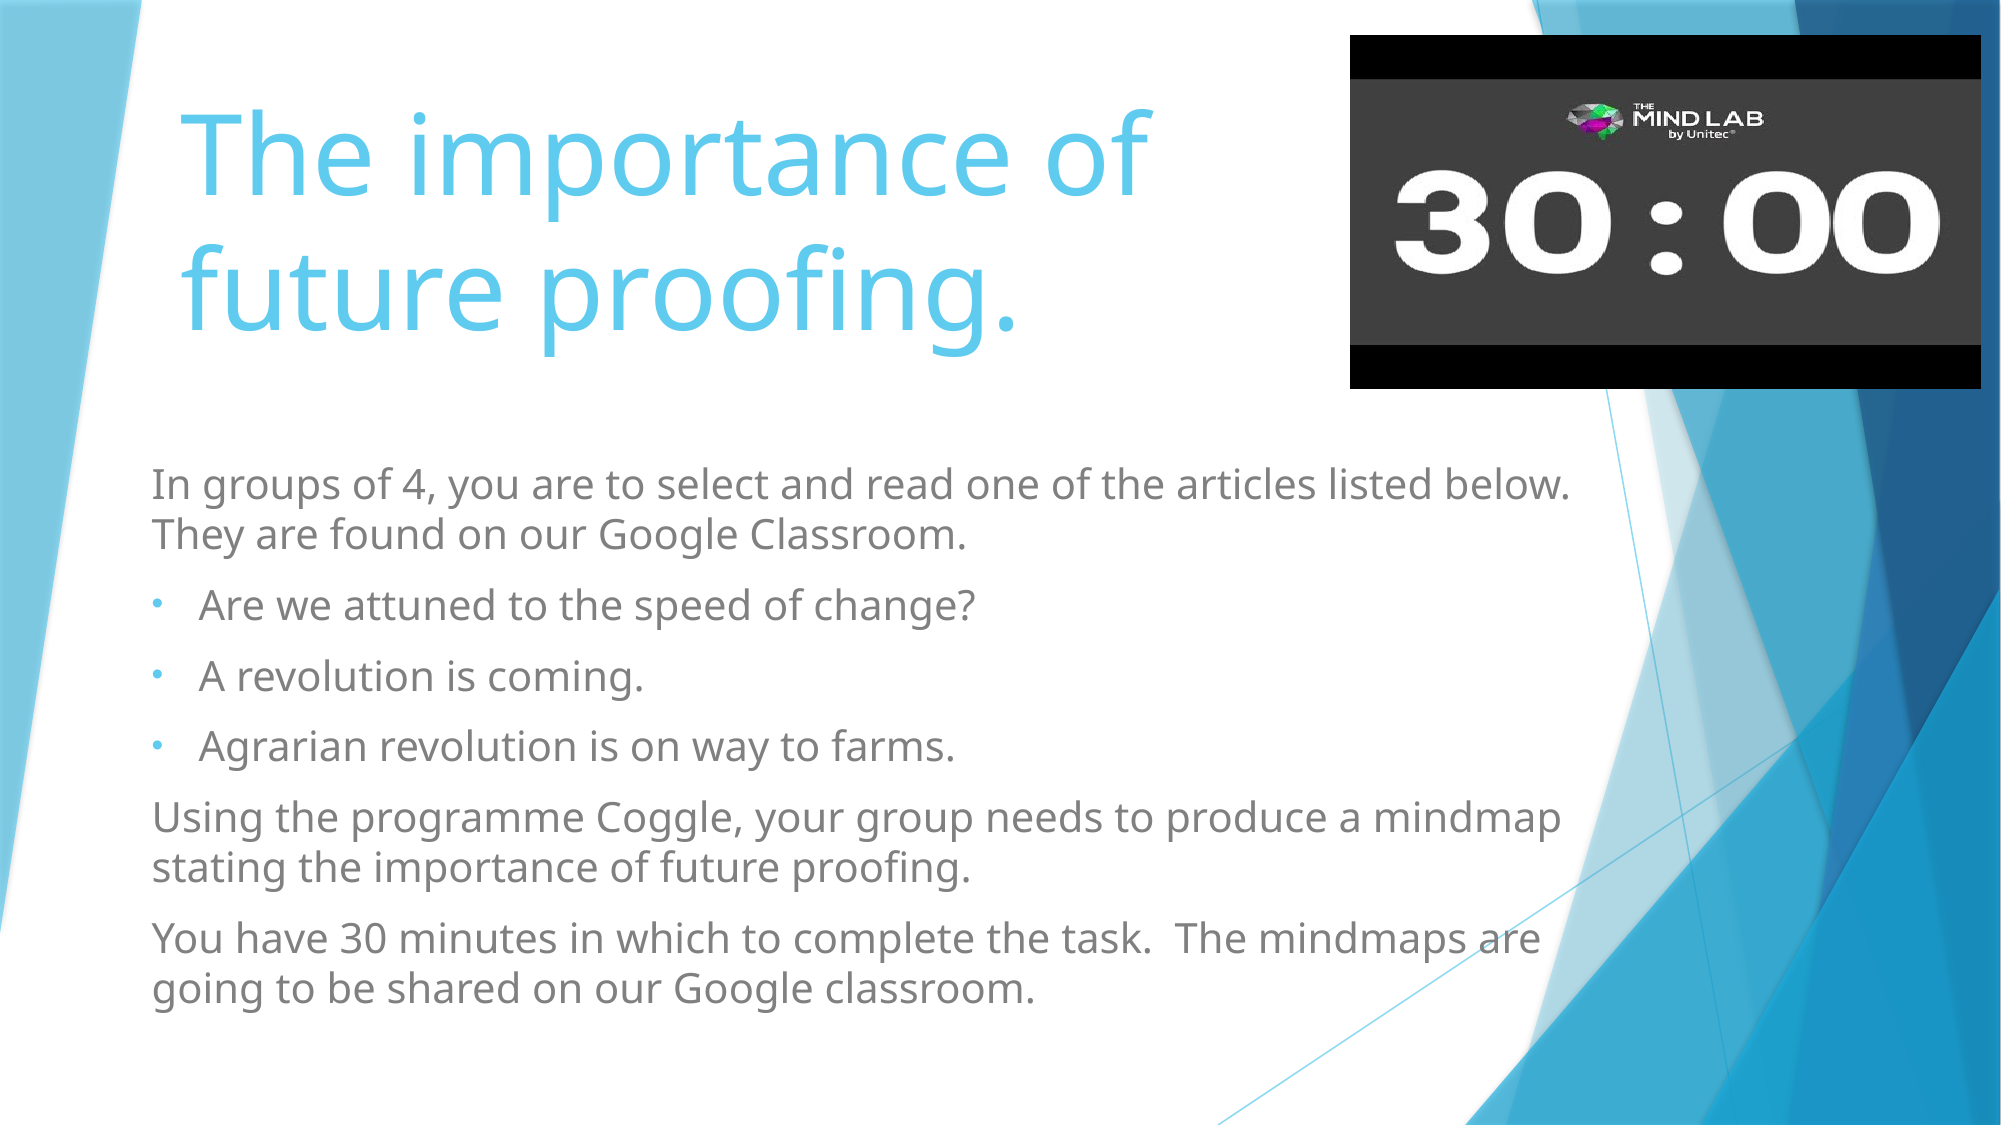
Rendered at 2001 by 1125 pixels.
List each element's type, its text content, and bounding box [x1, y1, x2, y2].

subtitle In groups of 4, you are to select and read one of the articles listed below. They are found on our Google Classroom. Are we attuned to the speed of change? A revolution is coming. Agrarian revolution is on way to farms. Using the programme Coggle, your group needs to produce a mindmap stating the importance of future proofing. You have 30 minutes in which to complete the task. The mindmaps are going to be shared on our Google classroom. [136, 450, 1621, 1037]
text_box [1349, 33, 1982, 391]
title The importance of future proofing. [165, 107, 1274, 361]
